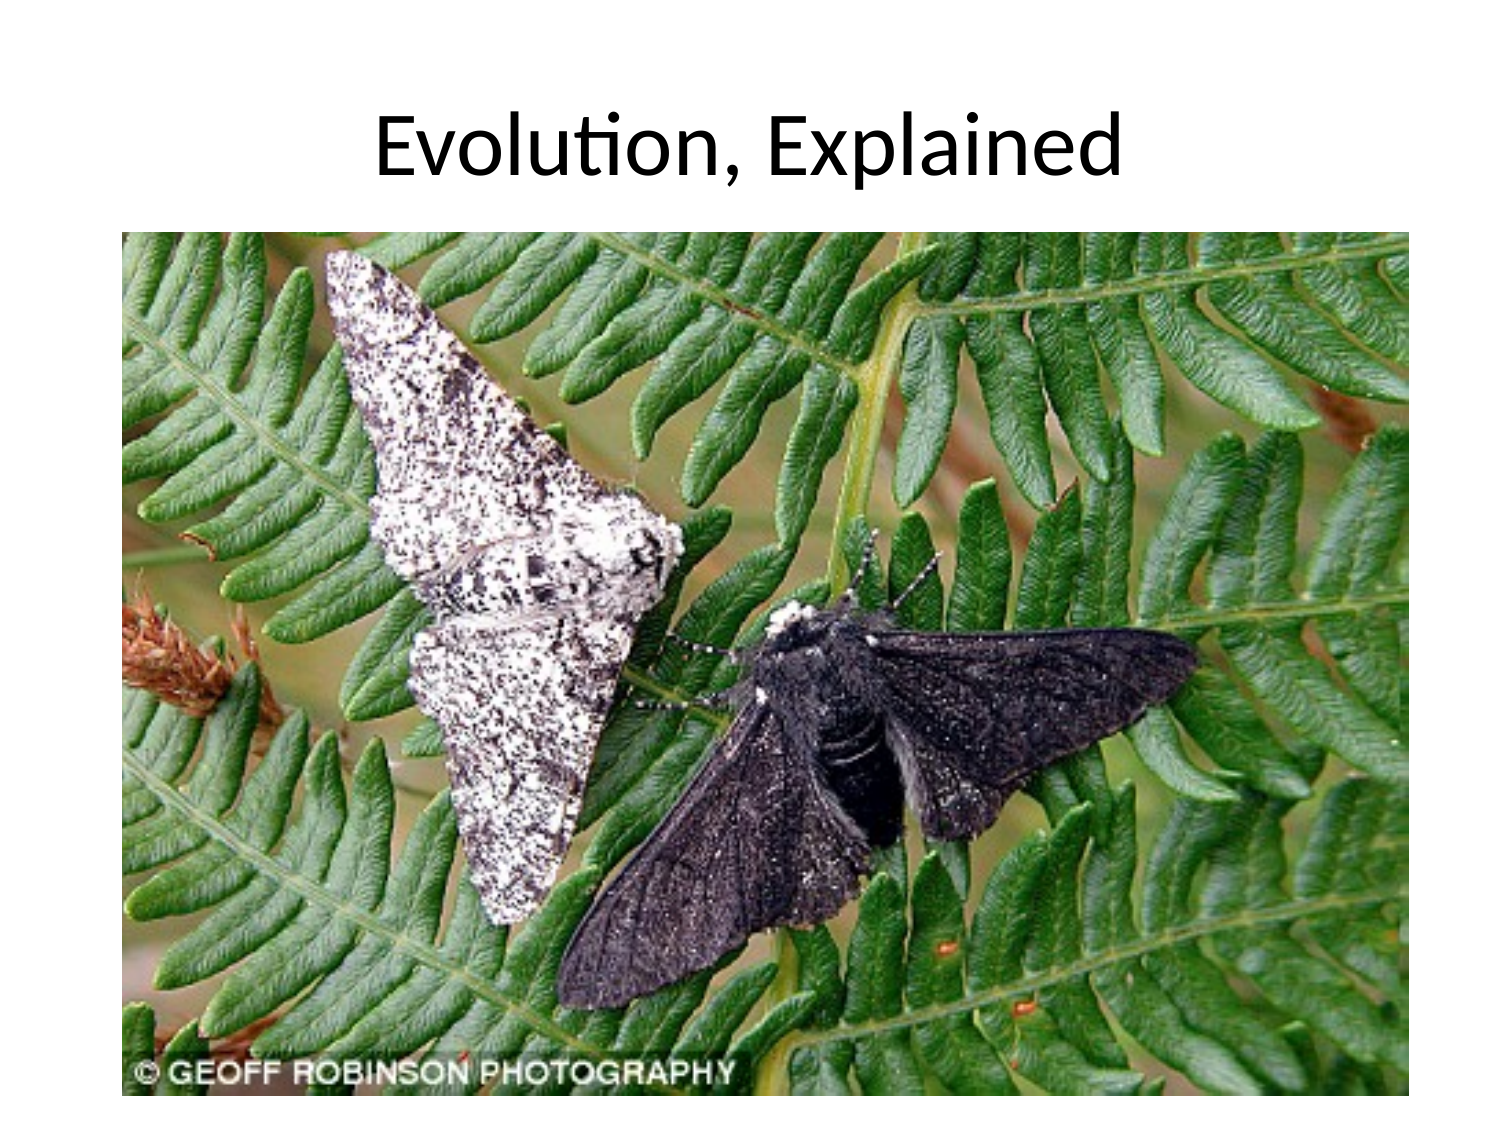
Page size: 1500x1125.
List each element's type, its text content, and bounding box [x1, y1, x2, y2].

picture [122, 232, 1410, 1096]
title Evolution, Explained [75, 45, 1425, 233]
